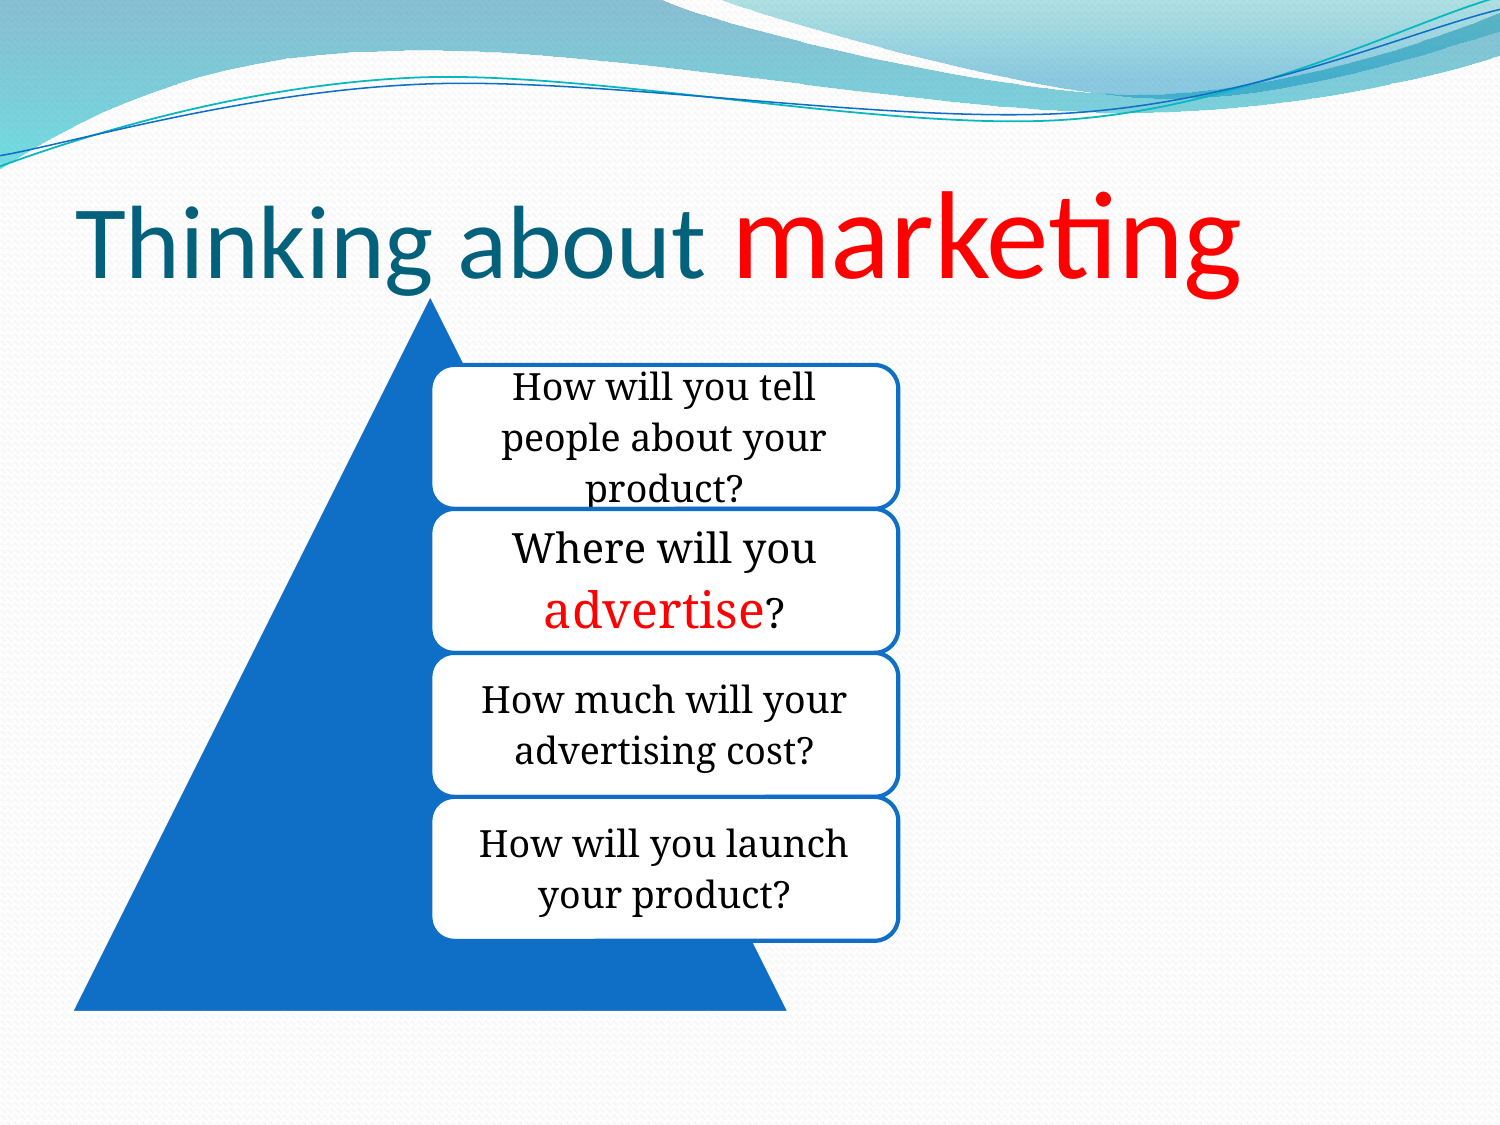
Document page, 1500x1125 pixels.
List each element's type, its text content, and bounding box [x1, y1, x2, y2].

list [70, 292, 1421, 1014]
title Thinking about marketing [74, 115, 1426, 299]
